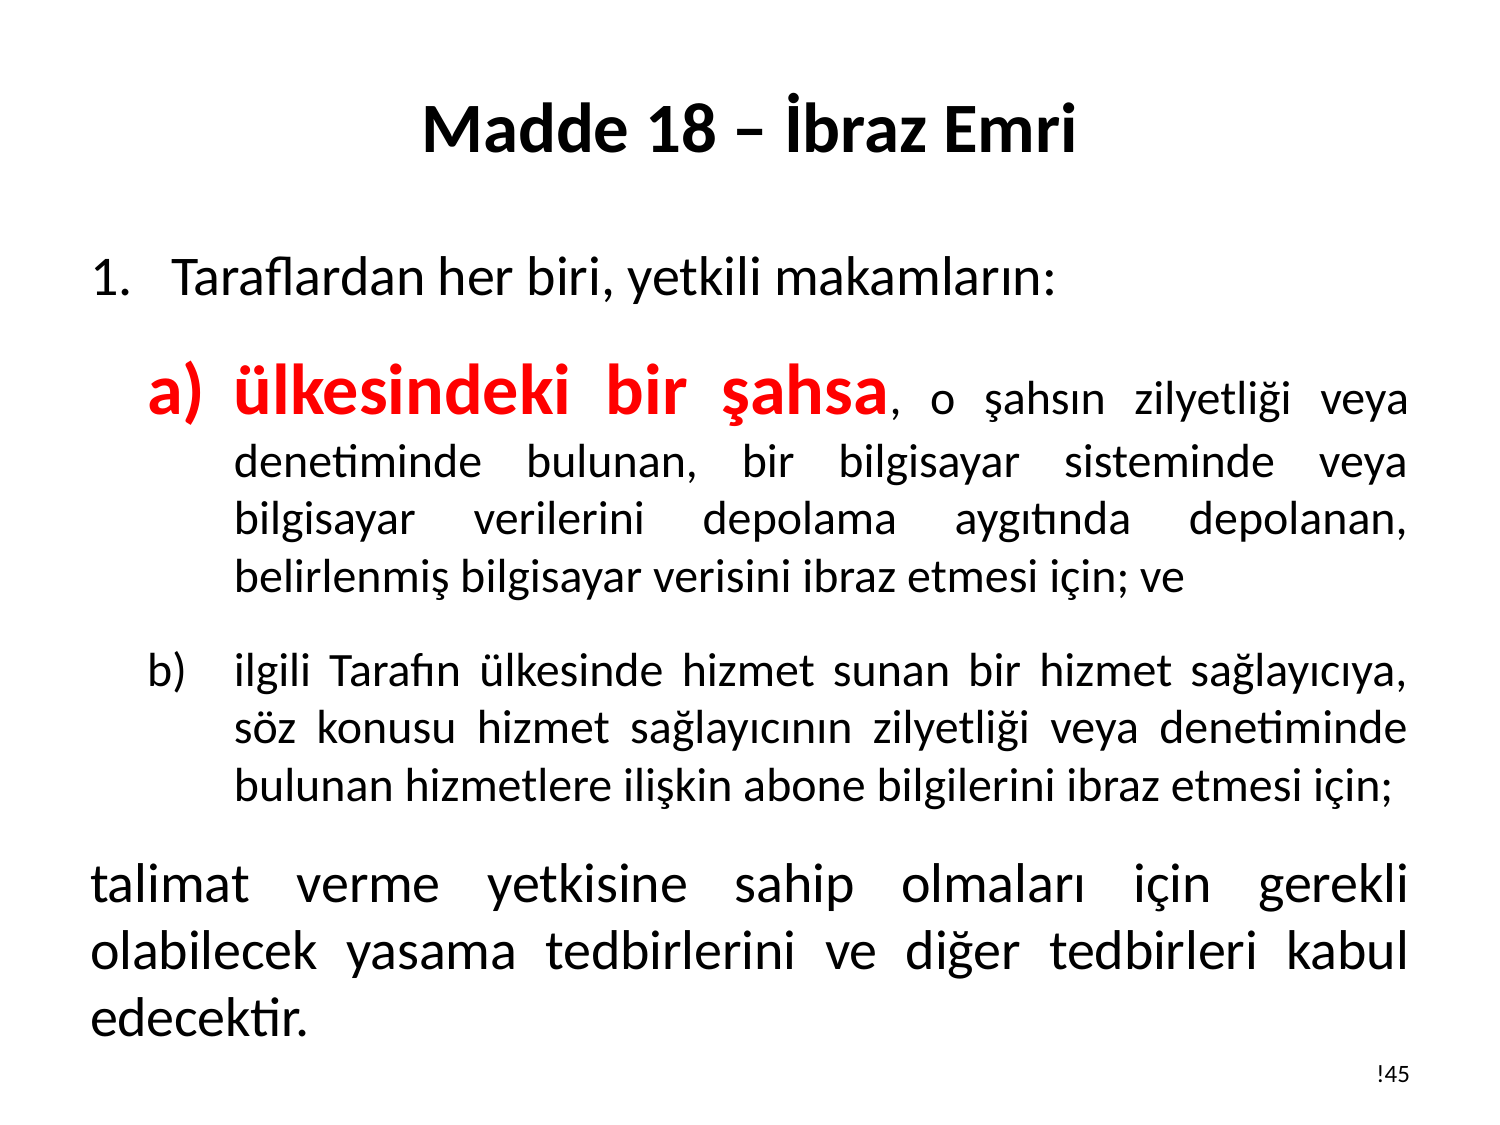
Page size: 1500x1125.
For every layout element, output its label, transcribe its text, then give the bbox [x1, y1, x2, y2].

list Taraflardan her biri, yetkili makamların: ülkesindeki bir şahsa, o şahsın zilyetliği veya denetiminde bulunan, bir bilgisayar sisteminde veya bilgisayar verilerini depolama aygıtında depolanan, belirlenmiş bilgisayar verisini ibraz etmesi için; ve ilgili Tarafın ülkesinde hizmet sunan bir hizmet sağlayıcıya, söz konusu hizmet sağlayıcının zilyetliği veya denetiminde bulunan hizmetlere ilişkin abone bilgilerini ibraz etmesi için; talimat verme yetkisine sahip olmaları için gerekli olabilecek yasama tedbirlerini ve diğer tedbirleri kabul edecektir. [74, 232, 1426, 1103]
slide_number !45 [1074, 1042, 1425, 1103]
title Madde 18 – İbraz Emri [74, 44, 1426, 204]
